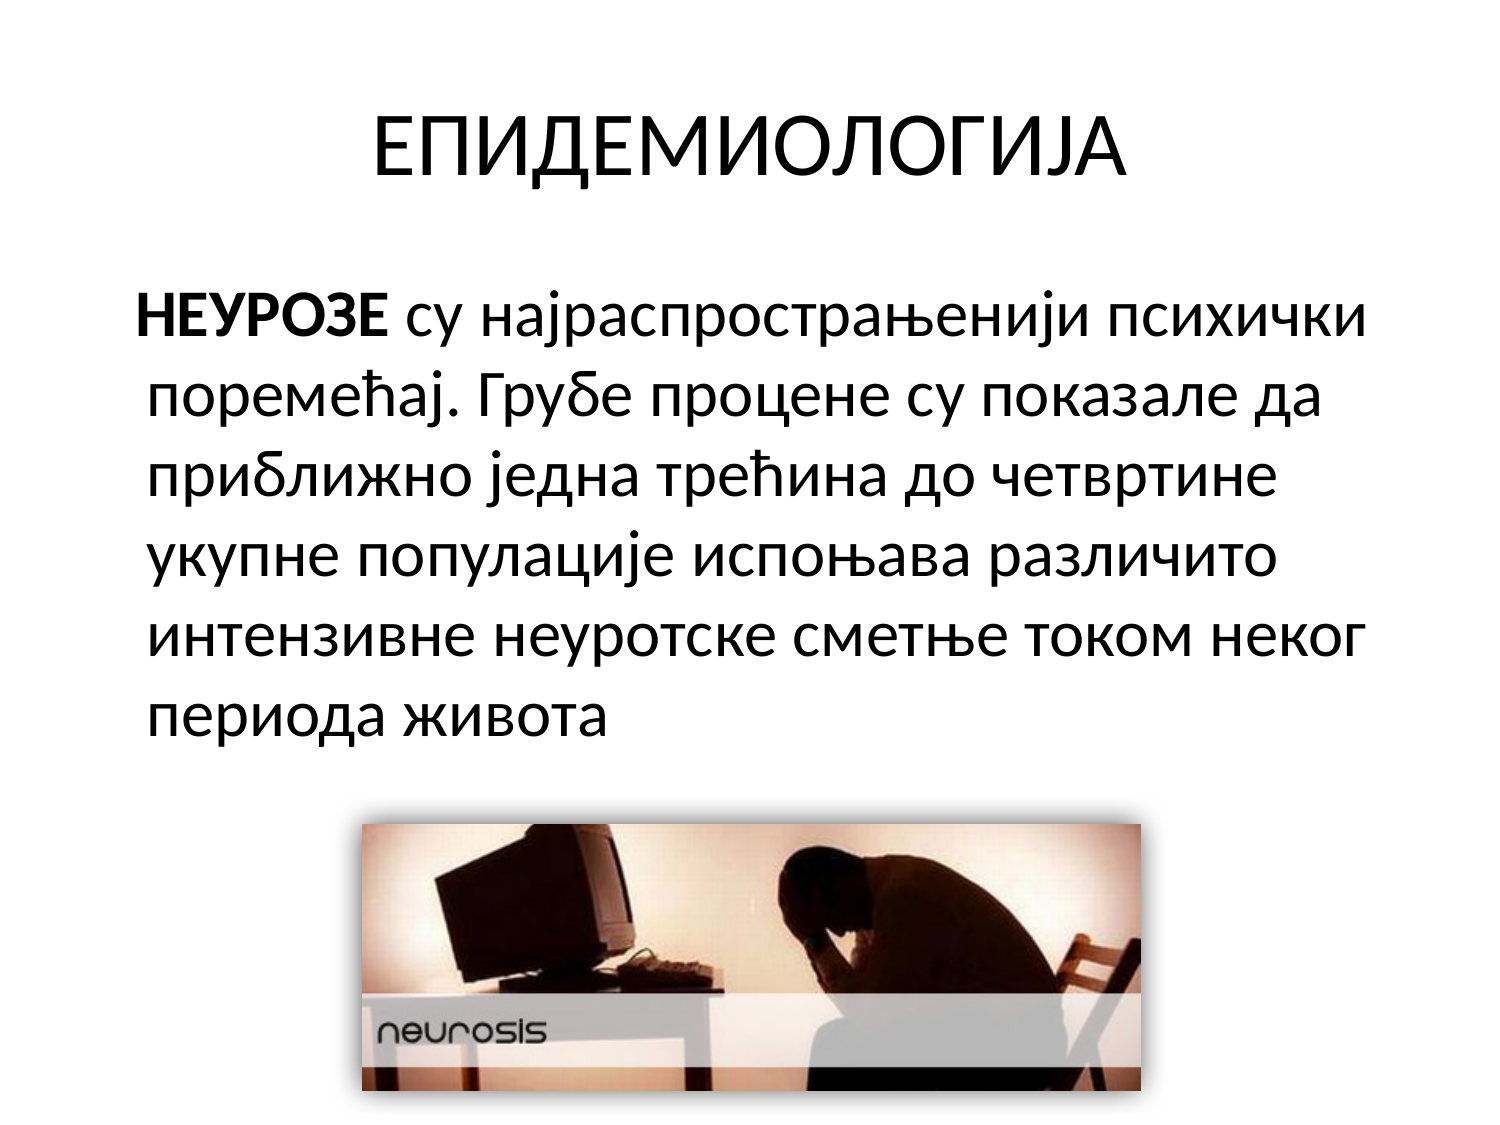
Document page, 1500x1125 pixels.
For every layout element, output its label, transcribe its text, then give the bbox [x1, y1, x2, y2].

list НЕУРОЗЕ су најраспрострањенији психички поремећај. Грубе процене су показале да приближно једна трећина до четвртине укупне популације испоњава различито интензивне неуротске сметње током неког периода живота [75, 262, 1425, 1005]
picture [362, 824, 1141, 1091]
title ЕПИДЕМИОЛОГИЈА [75, 45, 1425, 233]
